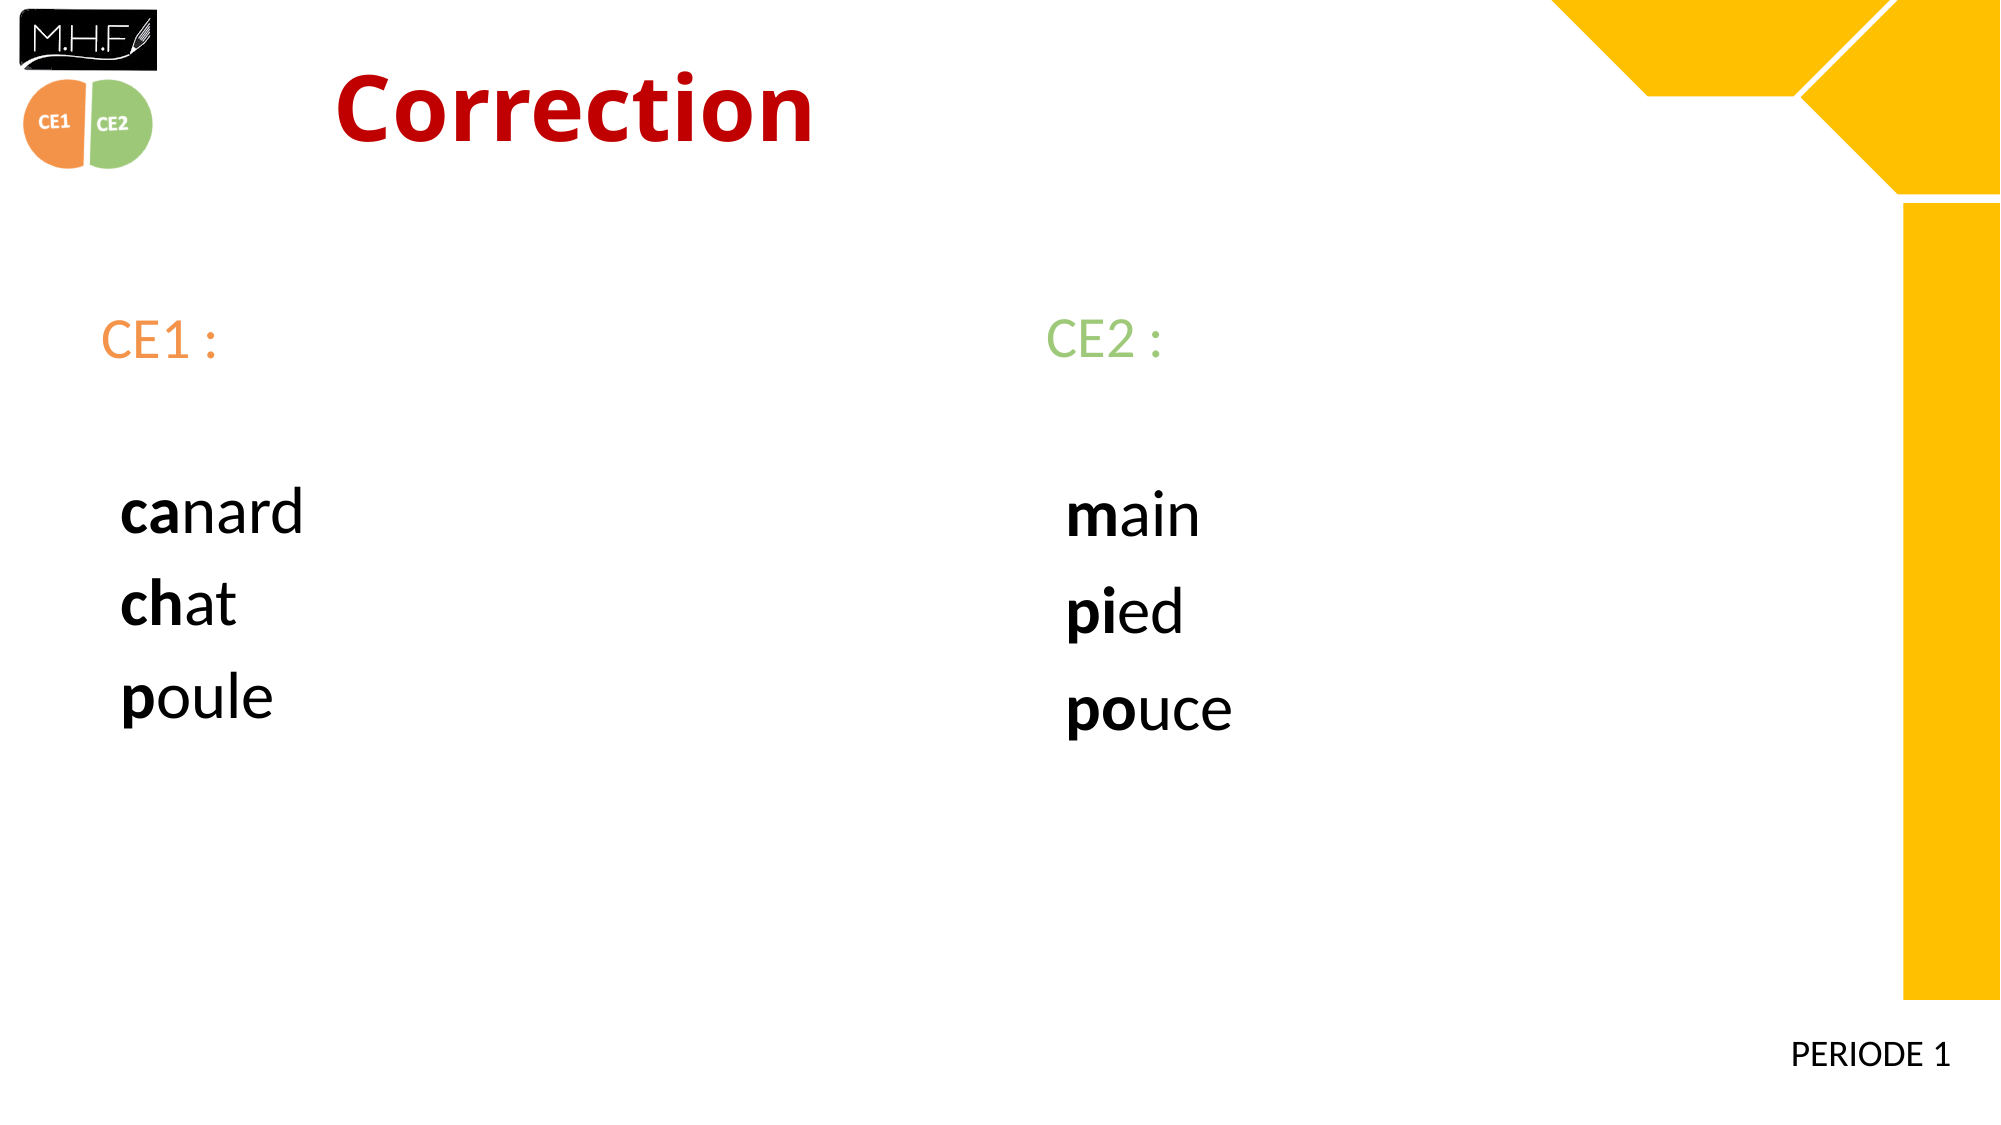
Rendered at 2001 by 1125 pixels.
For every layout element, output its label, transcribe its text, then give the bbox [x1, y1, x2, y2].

text_box [1799, 0, 2000, 196]
text_box CE2 : main pied pouce [1031, 299, 1853, 1014]
picture [1, 7, 177, 207]
text_box [1549, 0, 1892, 98]
text_box PERIODE 1 [1362, 1021, 1967, 1125]
text_box [1902, 202, 2000, 1001]
list CE1 : canard chat poule [86, 300, 897, 1015]
title Correction [318, 3, 1865, 221]
